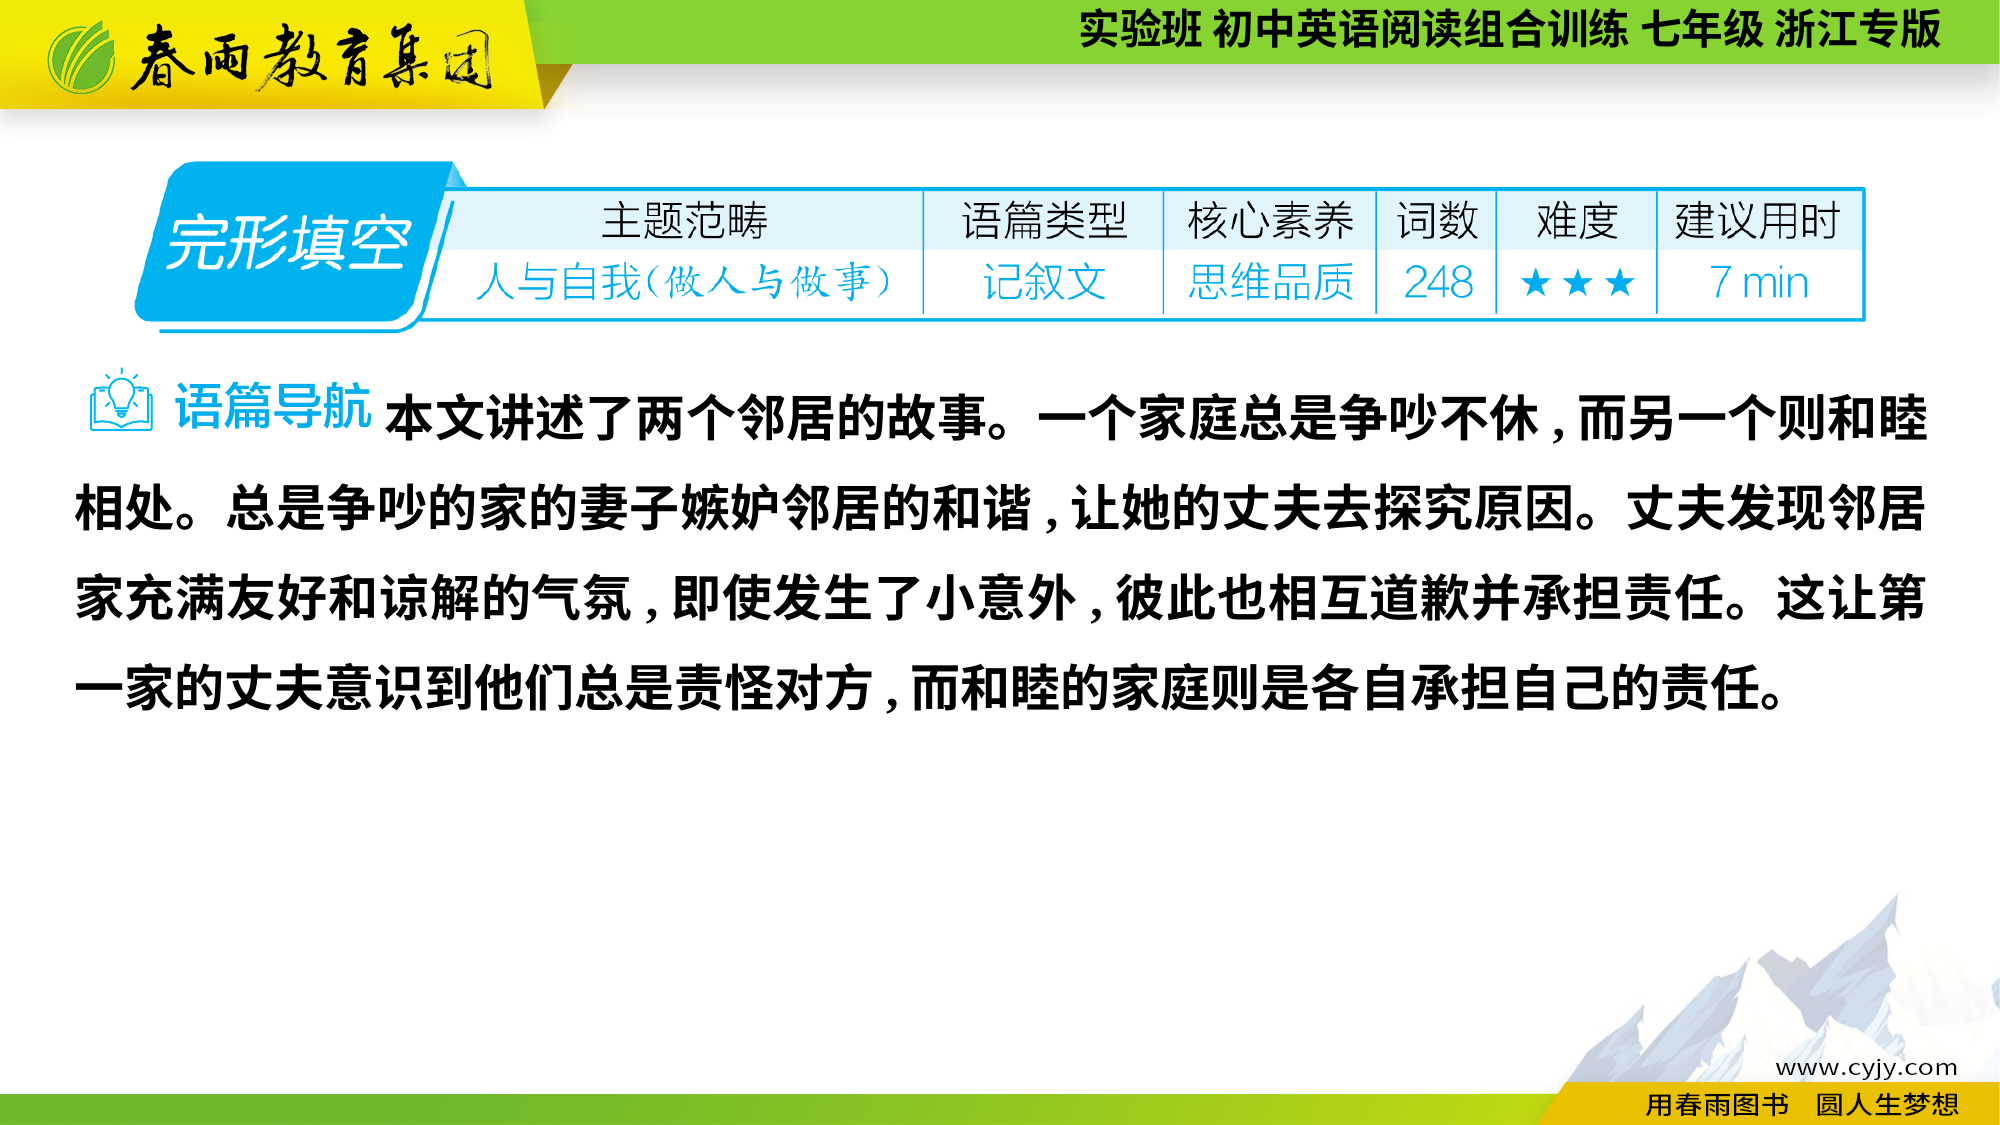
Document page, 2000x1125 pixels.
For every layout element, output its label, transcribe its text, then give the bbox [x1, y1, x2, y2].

picture [0, 0, 2000, 1125]
list 本文讲述了两个邻居的故事。一个家庭总是争吵不休,而另一个则和睦相处。总是争吵的家的妻子嫉妒邻居的和谐,让她的丈夫去探究原因。丈夫发现邻居家充满友好和谅解的气氛,即使发生了小意外,彼此也相互道歉并承担责任。这让第一家的丈夫意识到他们总是责怪对方,而和睦的家庭则是各自承担自己的责任。 [59, 348, 1944, 716]
